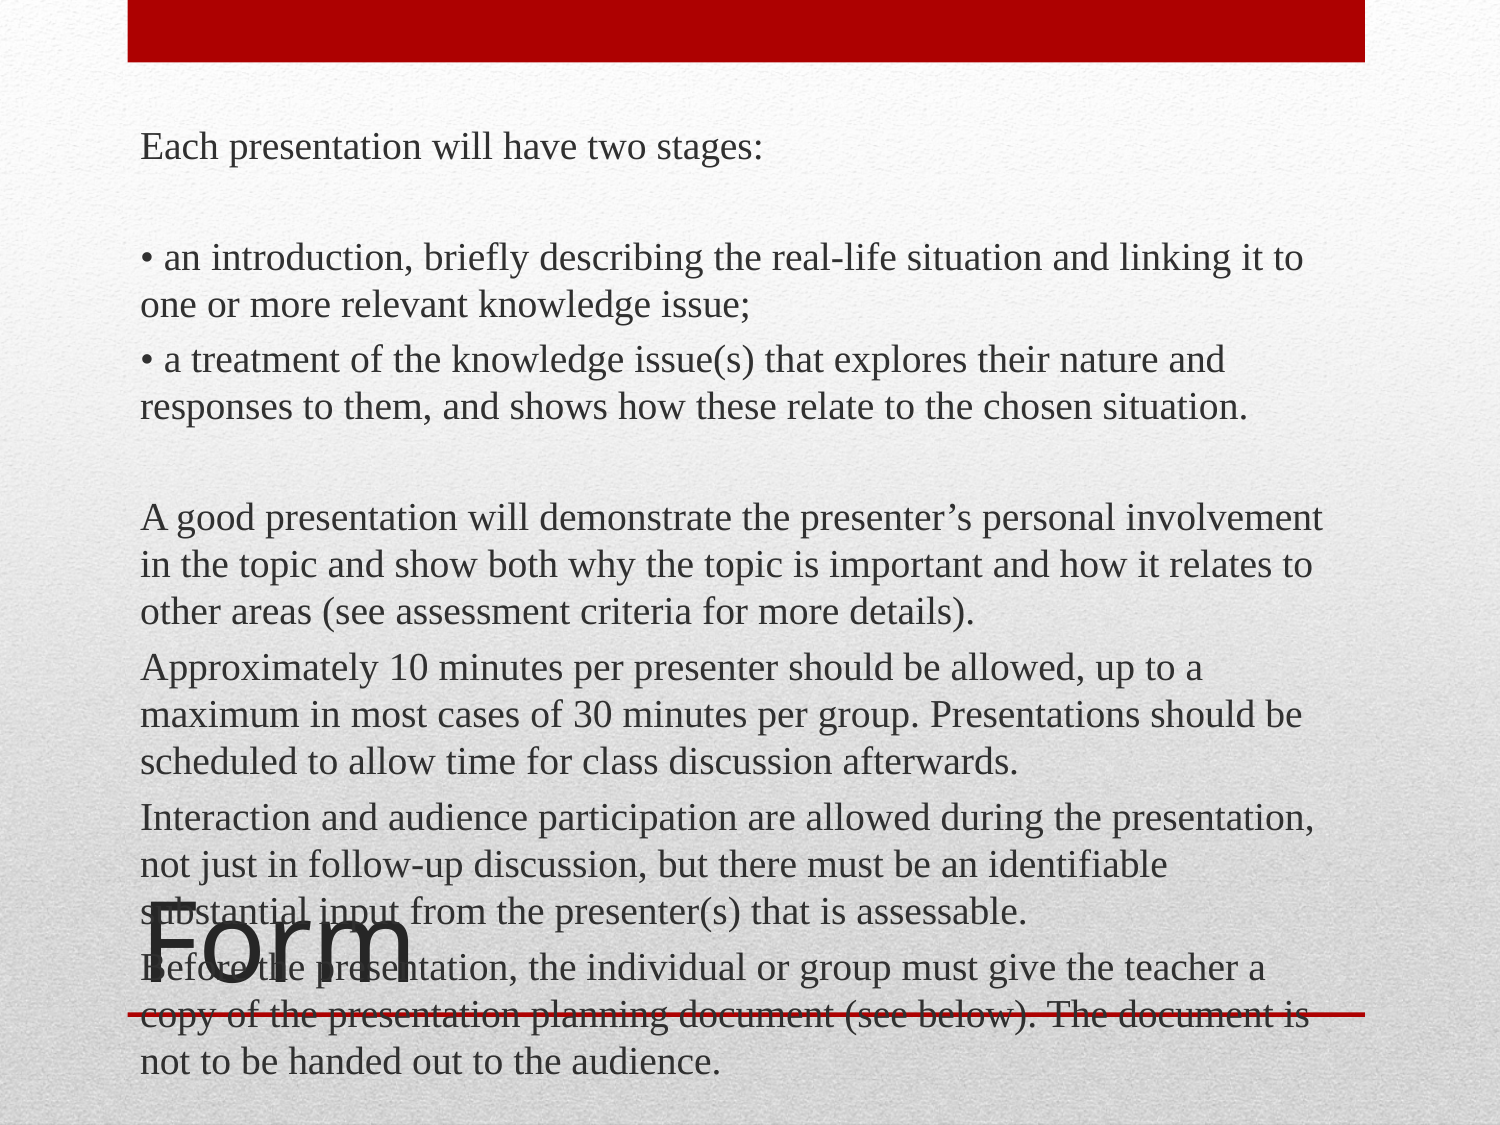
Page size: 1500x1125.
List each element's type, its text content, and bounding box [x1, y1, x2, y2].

list Each presentation will have two stages: • an introduction, briefly describing the real-life situation and linking it to one or more relevant knowledge issue; • a treatment of the knowledge issue(s) that explores their nature and responses to them, and shows how these relate to the chosen situation. A good presentation will demonstrate the presenter’s personal involvement in the topic and show both why the topic is important and how it relates to other areas (see assessment criteria for more details). Approximately 10 minutes per presenter should be allowed, up to a maximum in most cases of 30 minutes per group. Presentations should be scheduled to allow time for class discussion afterwards. Interaction and audience participation are allowed during the presentation, not just in follow-up discussion, but there must be an identifiable substantial input from the presenter(s) that is assessable. Before the presentation, the individual or group must give the teacher a copy of the presentation planning document (see below). The document is not to be handed out to the audience. [125, 112, 1363, 1094]
